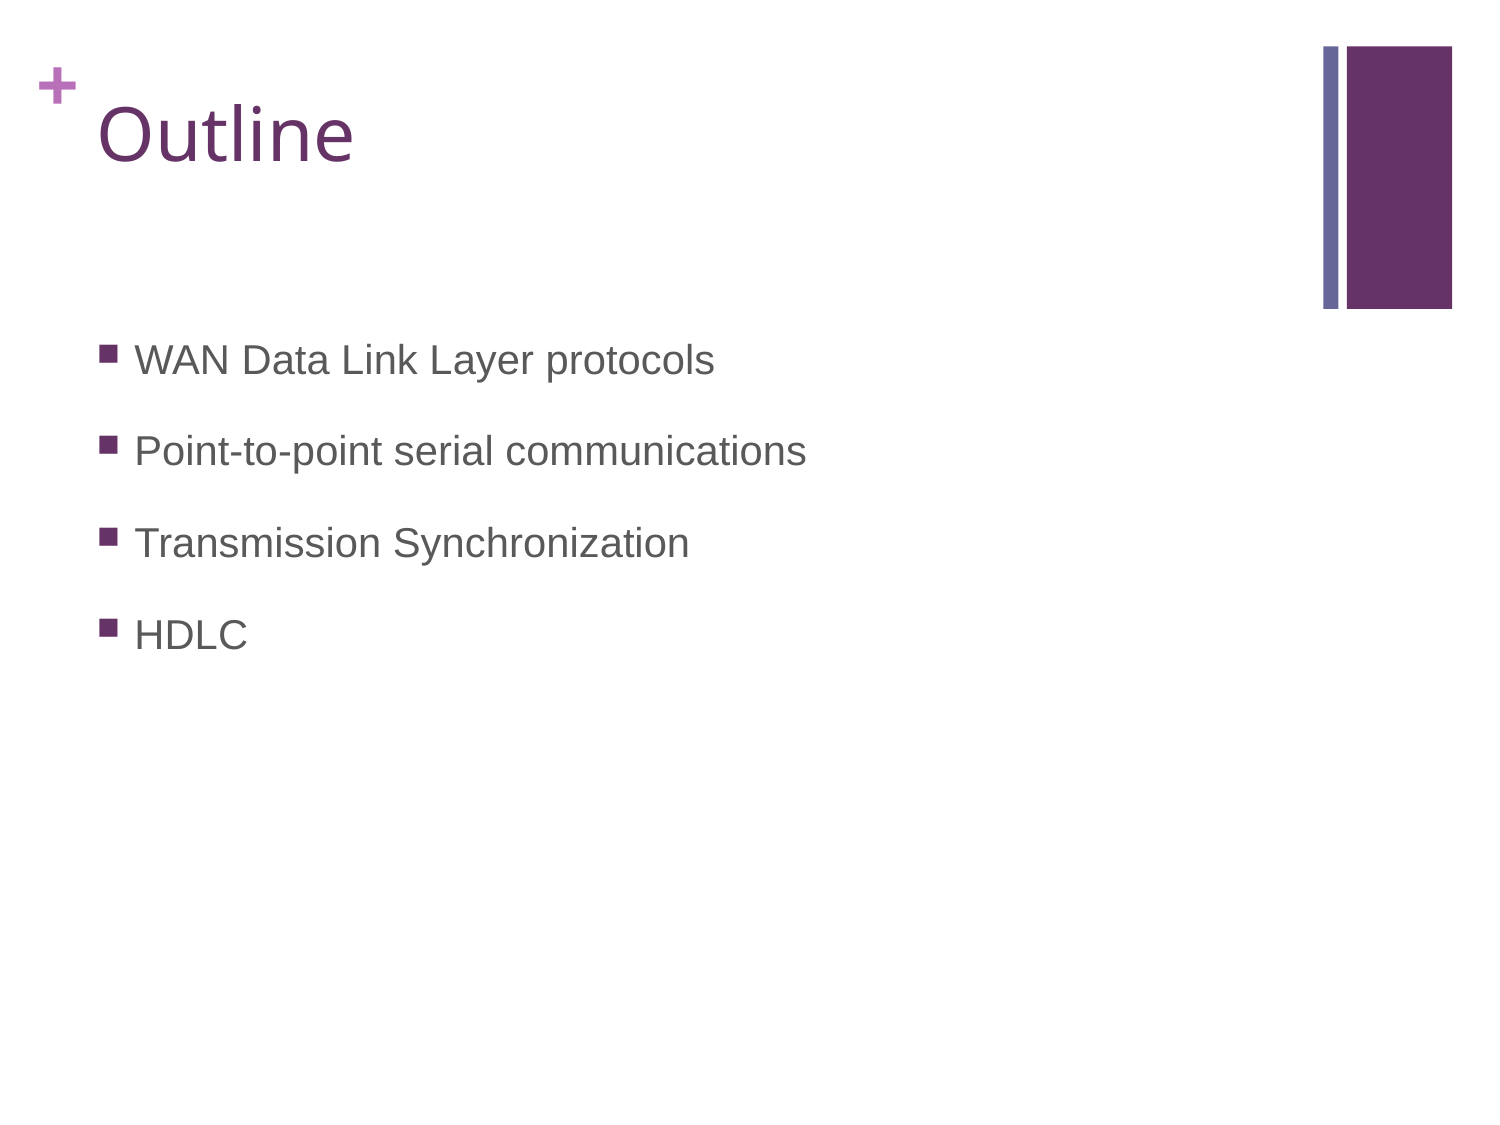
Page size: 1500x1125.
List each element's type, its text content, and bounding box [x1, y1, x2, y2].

title Outline [81, 79, 1322, 263]
list WAN Data Link Layer protocols Point-to-point serial communications Transmission Synchronization HDLC [81, 324, 1322, 1005]
